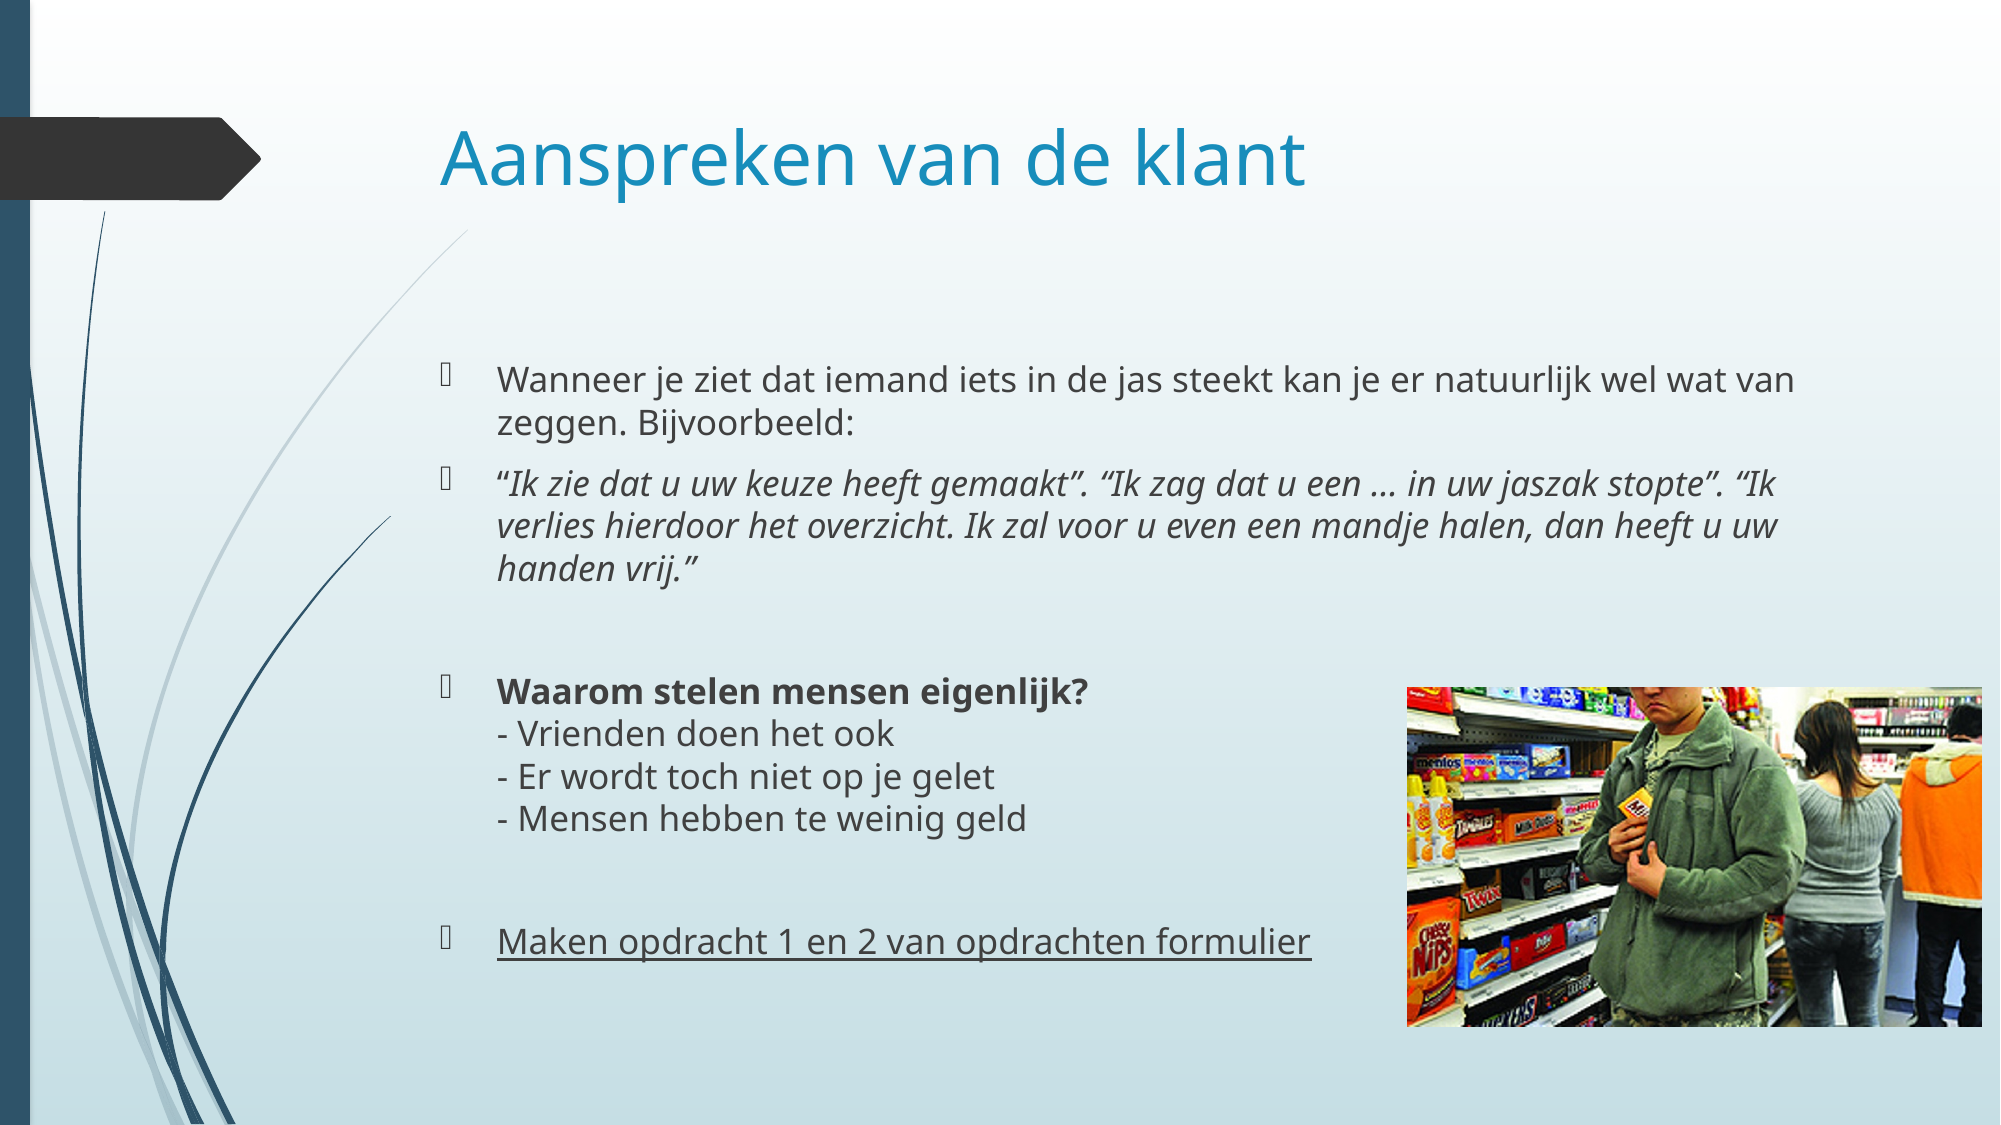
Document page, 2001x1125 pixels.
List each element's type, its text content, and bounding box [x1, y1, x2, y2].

list Wanneer je ziet dat iemand iets in de jas steekt kan je er natuurlijk wel wat van zeggen. Bijvoorbeeld: “Ik zie dat u uw keuze heeft gemaakt”. “Ik zag dat u een … in uw jaszak stopte”. “Ik verlies hierdoor het overzicht. Ik zal voor u even een mandje halen, dan heeft u uw handen vrij.” Waarom stelen mensen eigenlijk? - Vrienden doen het ook - Er wordt toch niet op je gelet - Mensen hebben te weinig geld Maken opdracht 1 en 2 van opdrachten formulier [424, 350, 1888, 970]
title Aanspreken van de klant [425, 102, 1888, 313]
picture [1407, 687, 1982, 1027]
